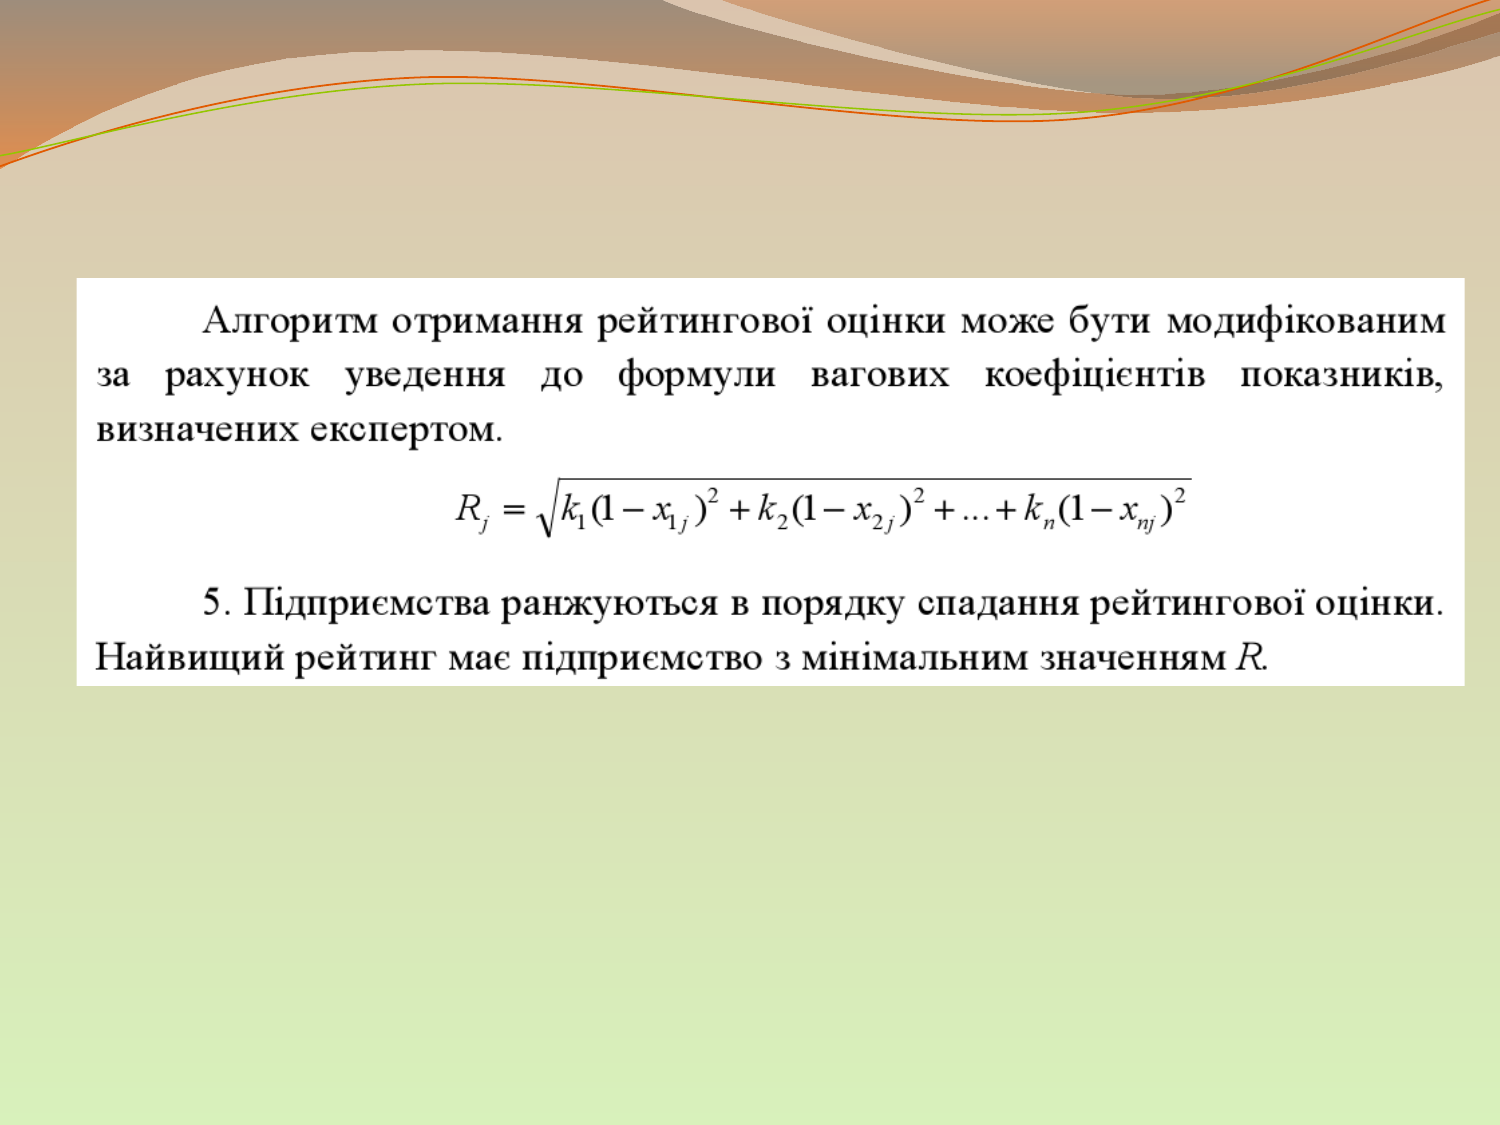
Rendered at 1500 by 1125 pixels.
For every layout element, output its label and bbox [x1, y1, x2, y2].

picture [76, 278, 1465, 686]
